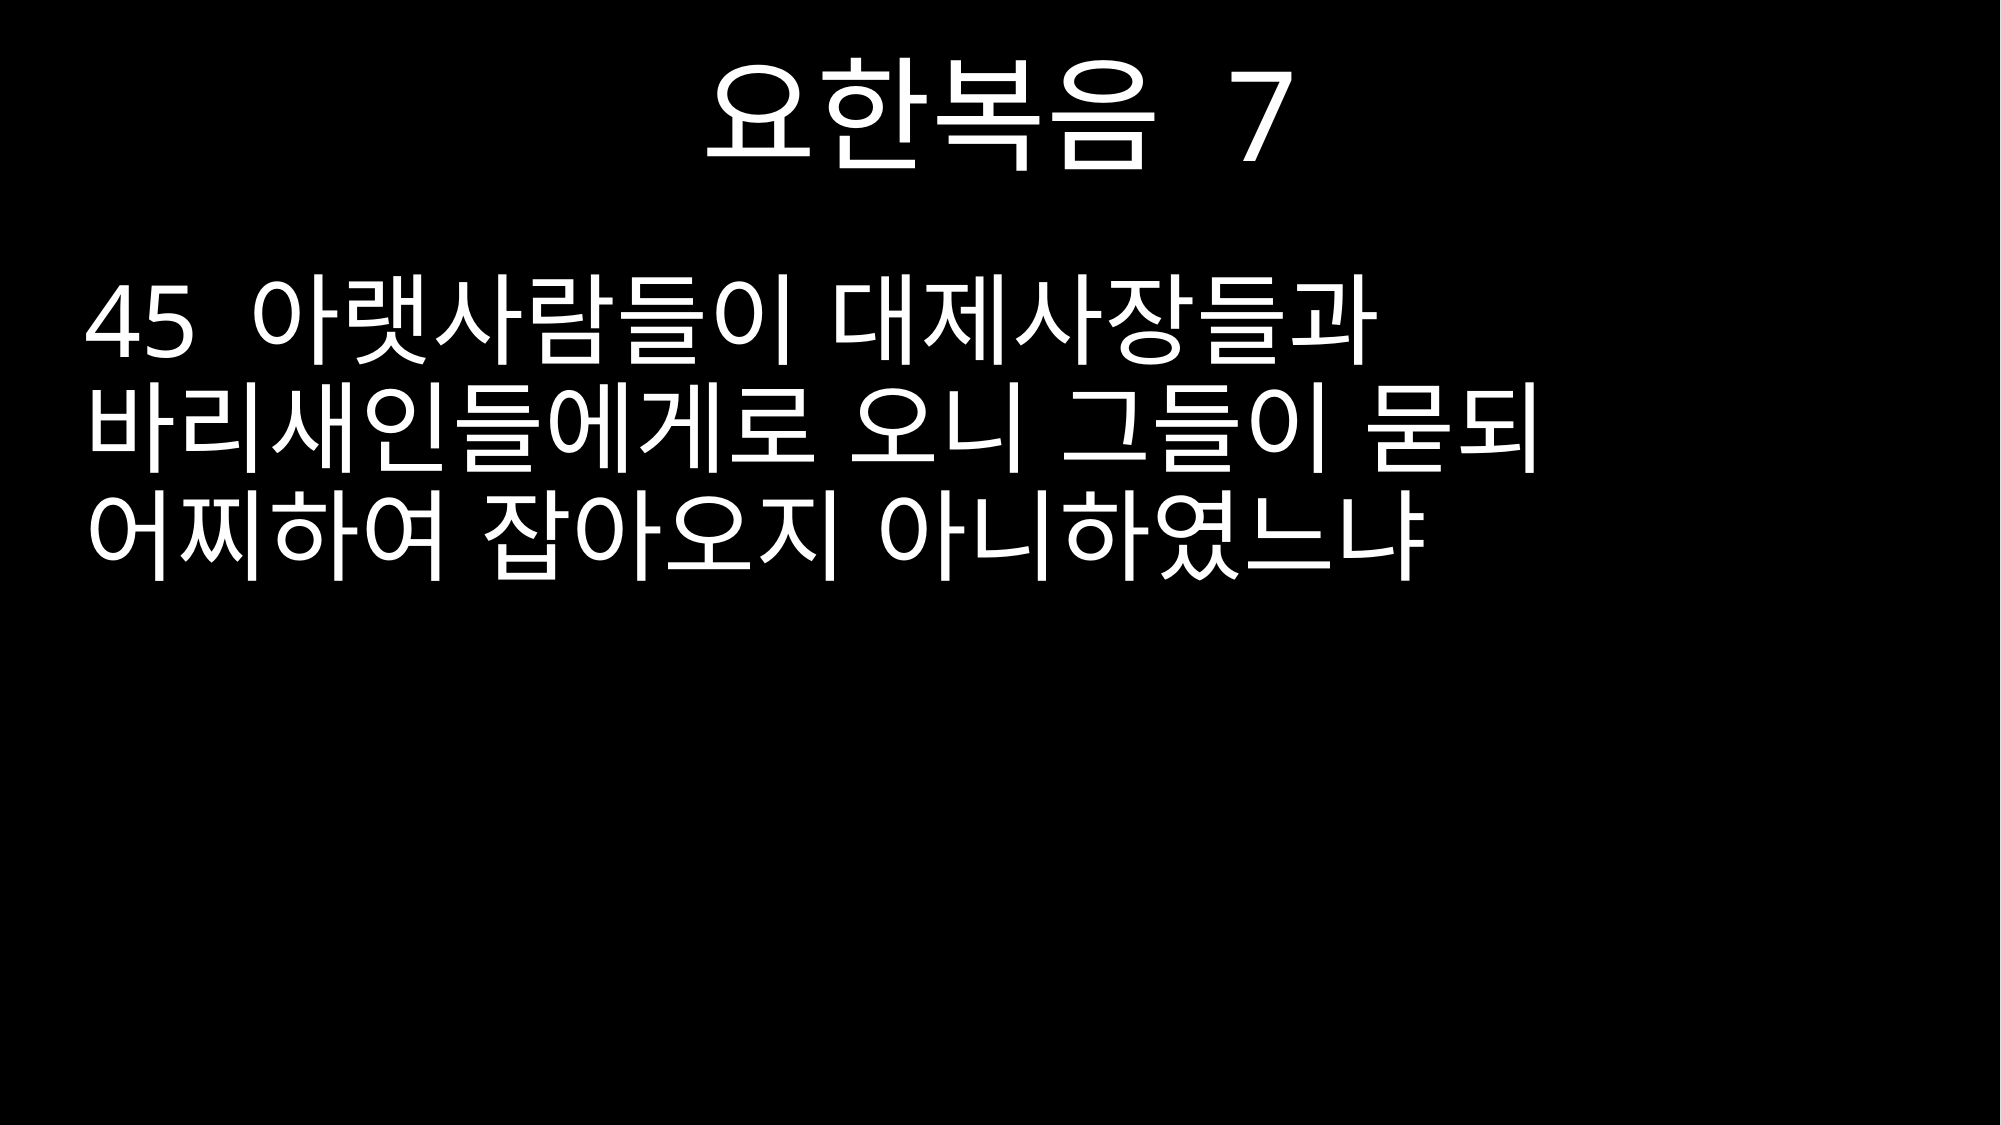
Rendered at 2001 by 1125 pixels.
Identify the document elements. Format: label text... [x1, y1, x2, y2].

list 45 아랫사람들이 대제사장들과 바리새인들에게로 오니 그들이 묻되 어찌하여 잡아오지 아니하였느냐 [69, 263, 1953, 423]
picture [0, 0, 2001, 1125]
footer 요한복음 7 [0, 32, 2000, 192]
